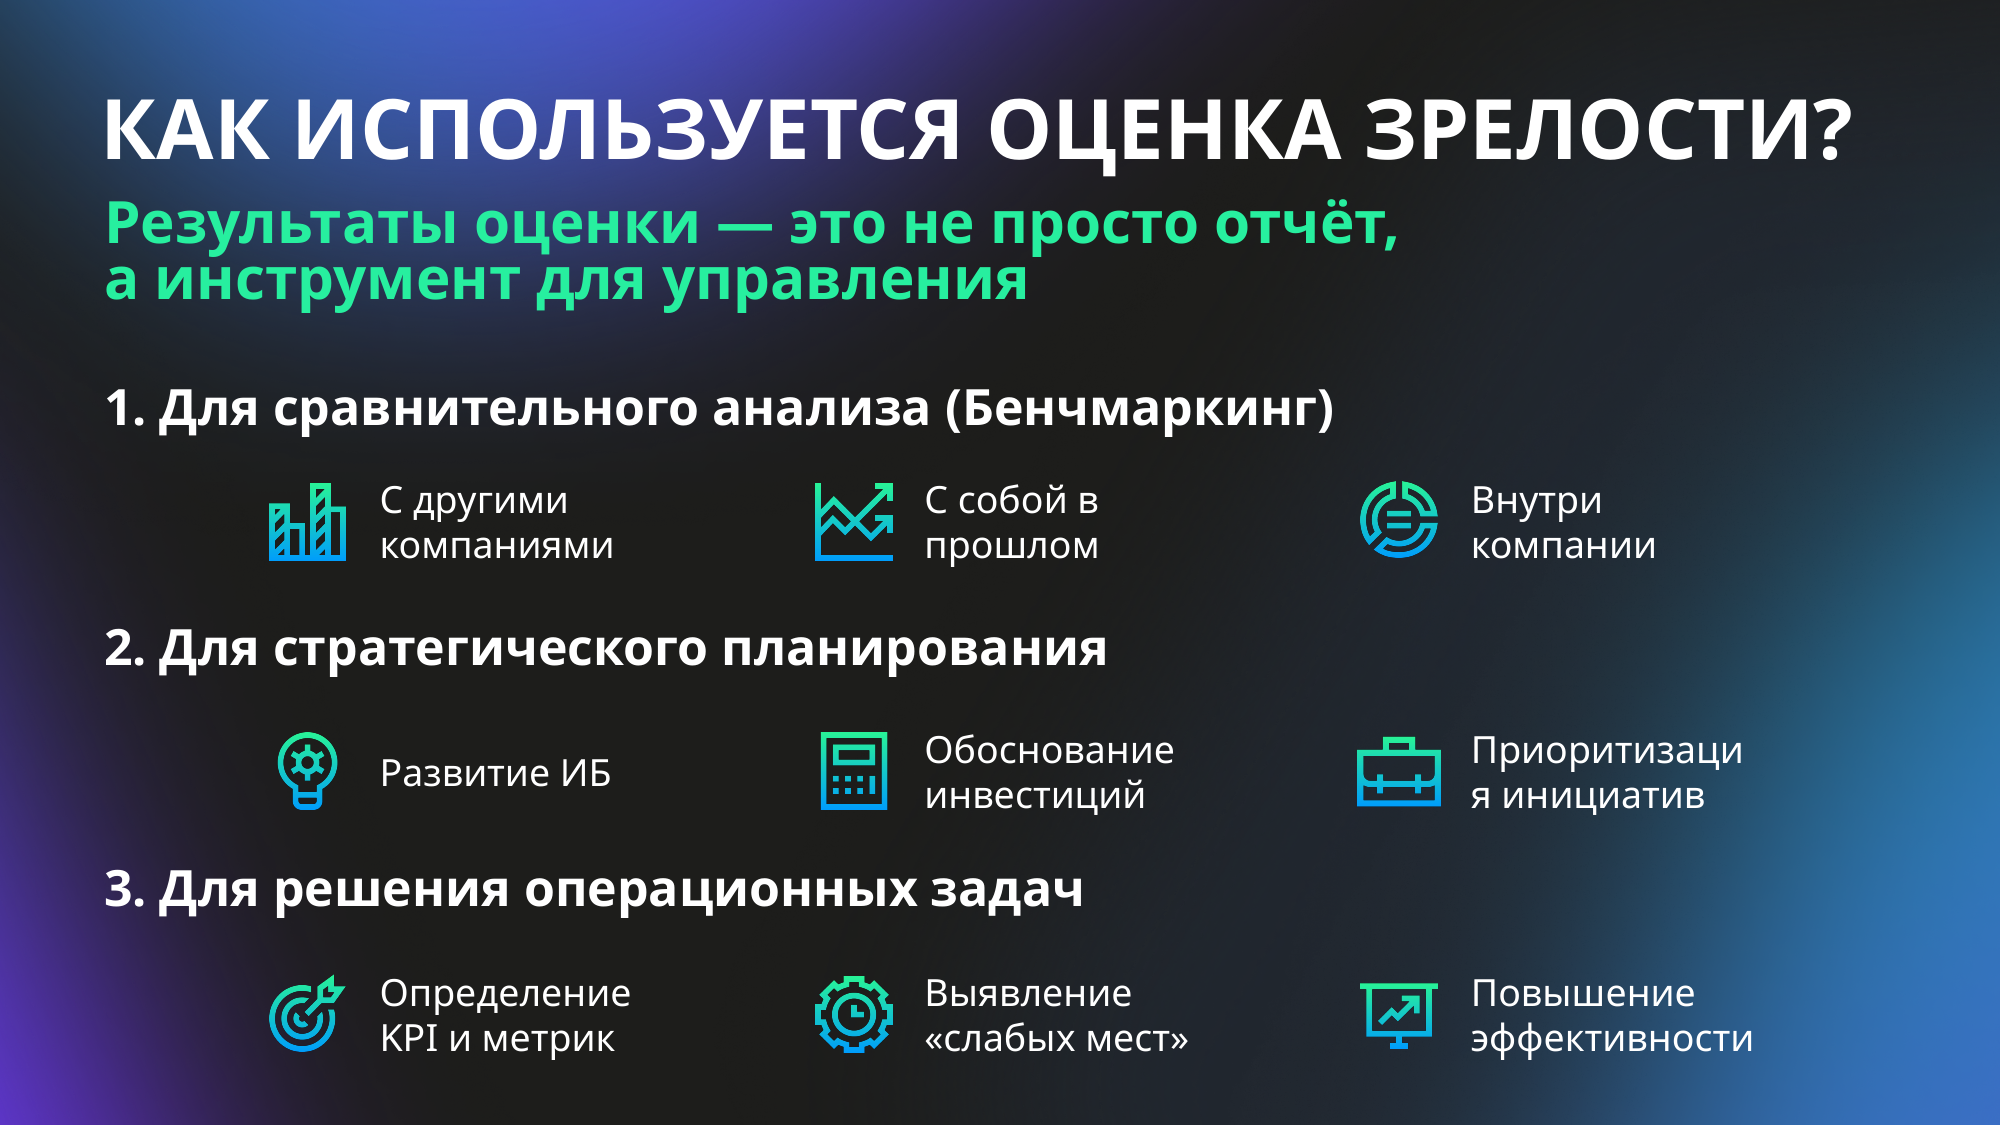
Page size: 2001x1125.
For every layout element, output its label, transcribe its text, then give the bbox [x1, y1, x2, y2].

text_box 3. Для решения операционных задач [89, 848, 1987, 924]
text_box Приоритизация инициатив [1456, 718, 1775, 824]
text_box Обоснование инвестиций [909, 718, 1243, 824]
picture [0, 0, 2001, 1125]
text_box 1. Для сравнительного анализа (Бенчмаркинг) [89, 368, 1987, 443]
text_box 2. Для стратегического планирования [89, 608, 1987, 684]
text_box Повышение эффективности [1456, 961, 1775, 1067]
text_box Внутри компании [1456, 468, 1736, 574]
text_box Выявление «слабых мест» [909, 961, 1243, 1067]
text_box Определение KPI и метрик [364, 961, 698, 1067]
text_box КАК ИСПОЛЬЗУЕТСЯ ОЦЕНКА ЗРЕЛОСТИ? [45, 66, 2000, 187]
text_box С другими компаниями [364, 468, 698, 574]
text_box С собой в прошлом [909, 468, 1243, 574]
text_box Результаты оценки — это не просто отчёт, а инструмент для управления [89, 191, 1890, 319]
text_box Развитие ИБ [364, 741, 698, 801]
